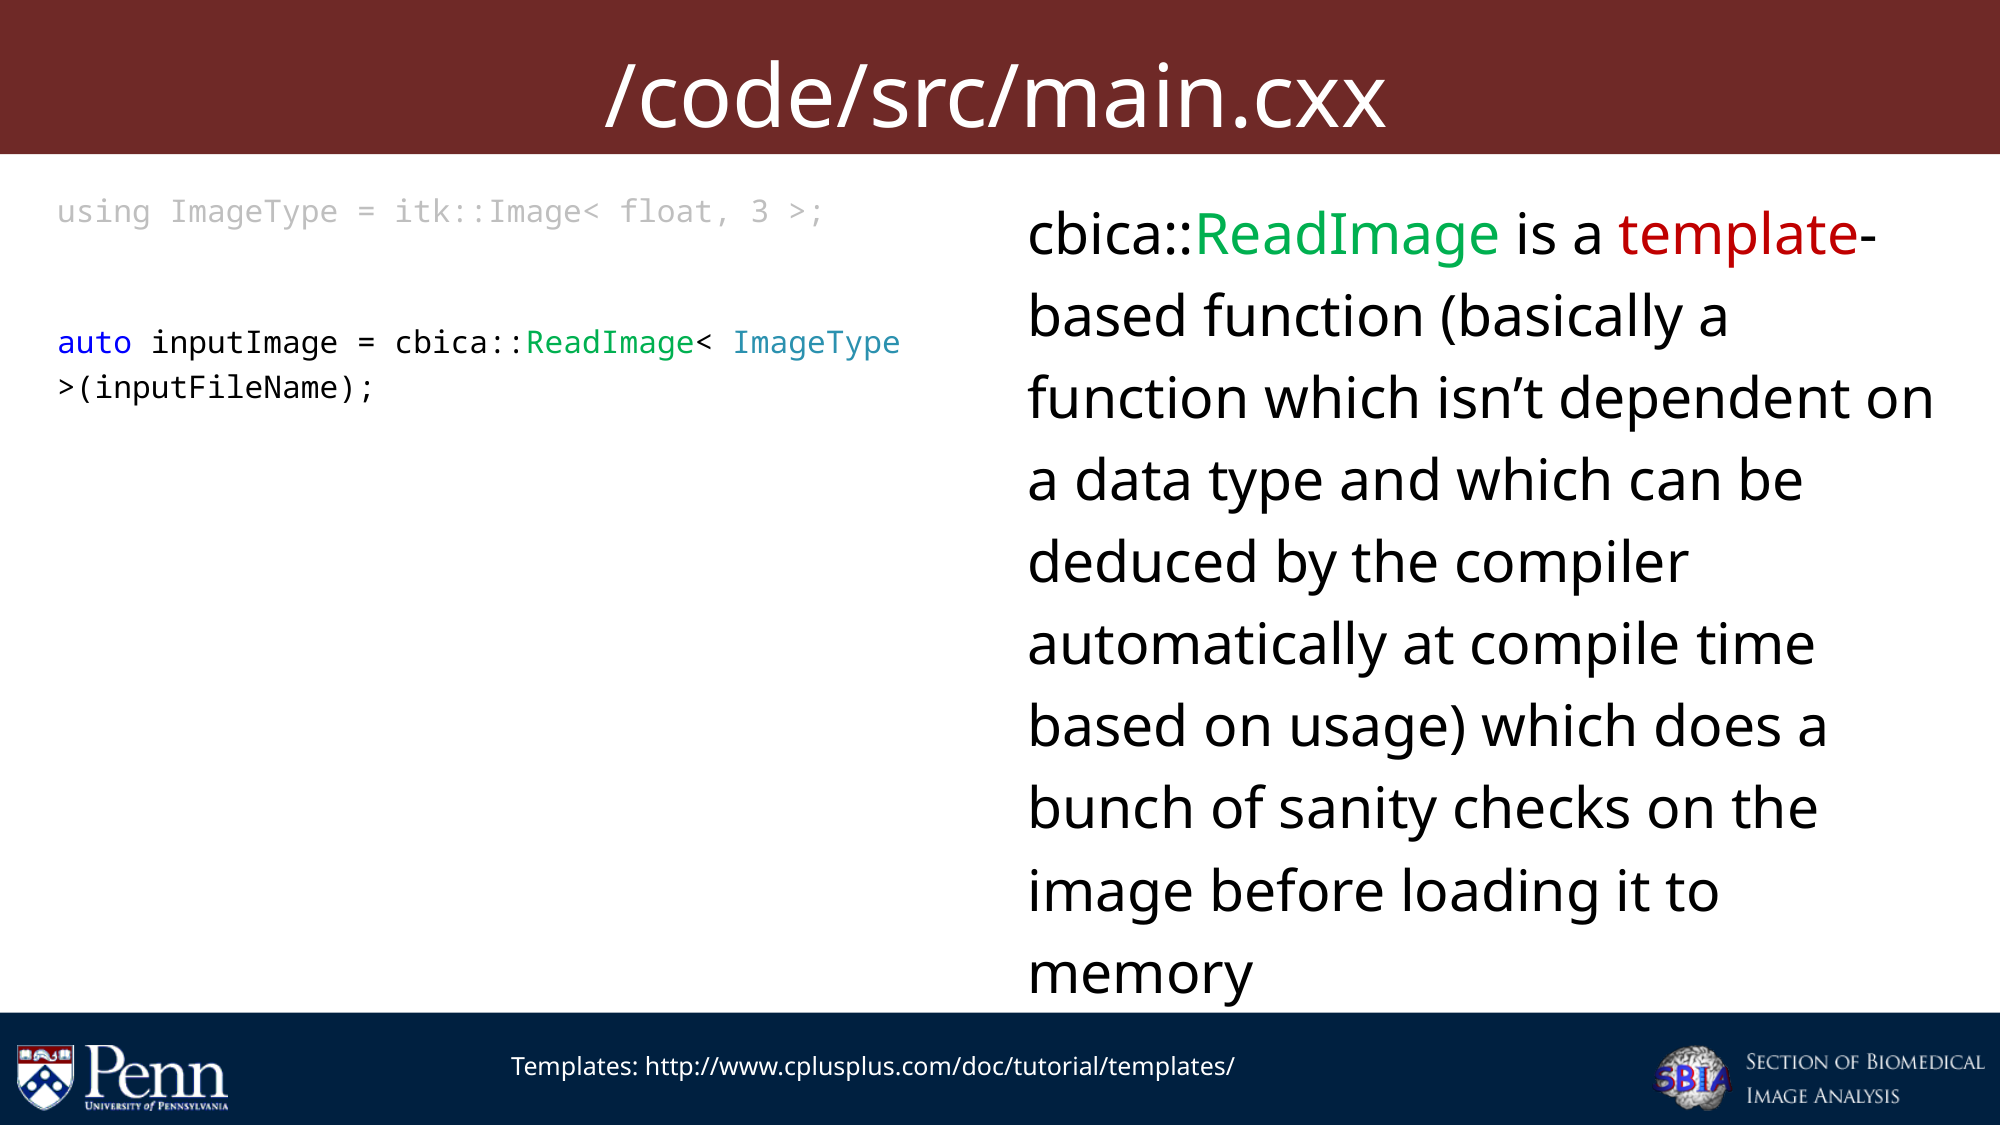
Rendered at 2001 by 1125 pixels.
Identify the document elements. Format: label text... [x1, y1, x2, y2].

title /code/src/main.cxx [42, 43, 1952, 155]
list cbica::ReadImage is a template-based function (basically a function which isn’t dependent on a data type and which can be deduced by the compiler automatically at compile time based on usage) which does a bunch of sanity checks on the image before loading it to memory [1012, 176, 1952, 1014]
list using ImageType = itk::Image< float, 3 >; auto inputImage = cbica::ReadImage< ImageType >(inputFileName); [42, 176, 988, 1014]
picture [1652, 1044, 1985, 1112]
picture [17, 1045, 228, 1111]
footer Templates: http://www.cplusplus.com/doc/tutorial/templates/ [262, 1035, 1485, 1096]
